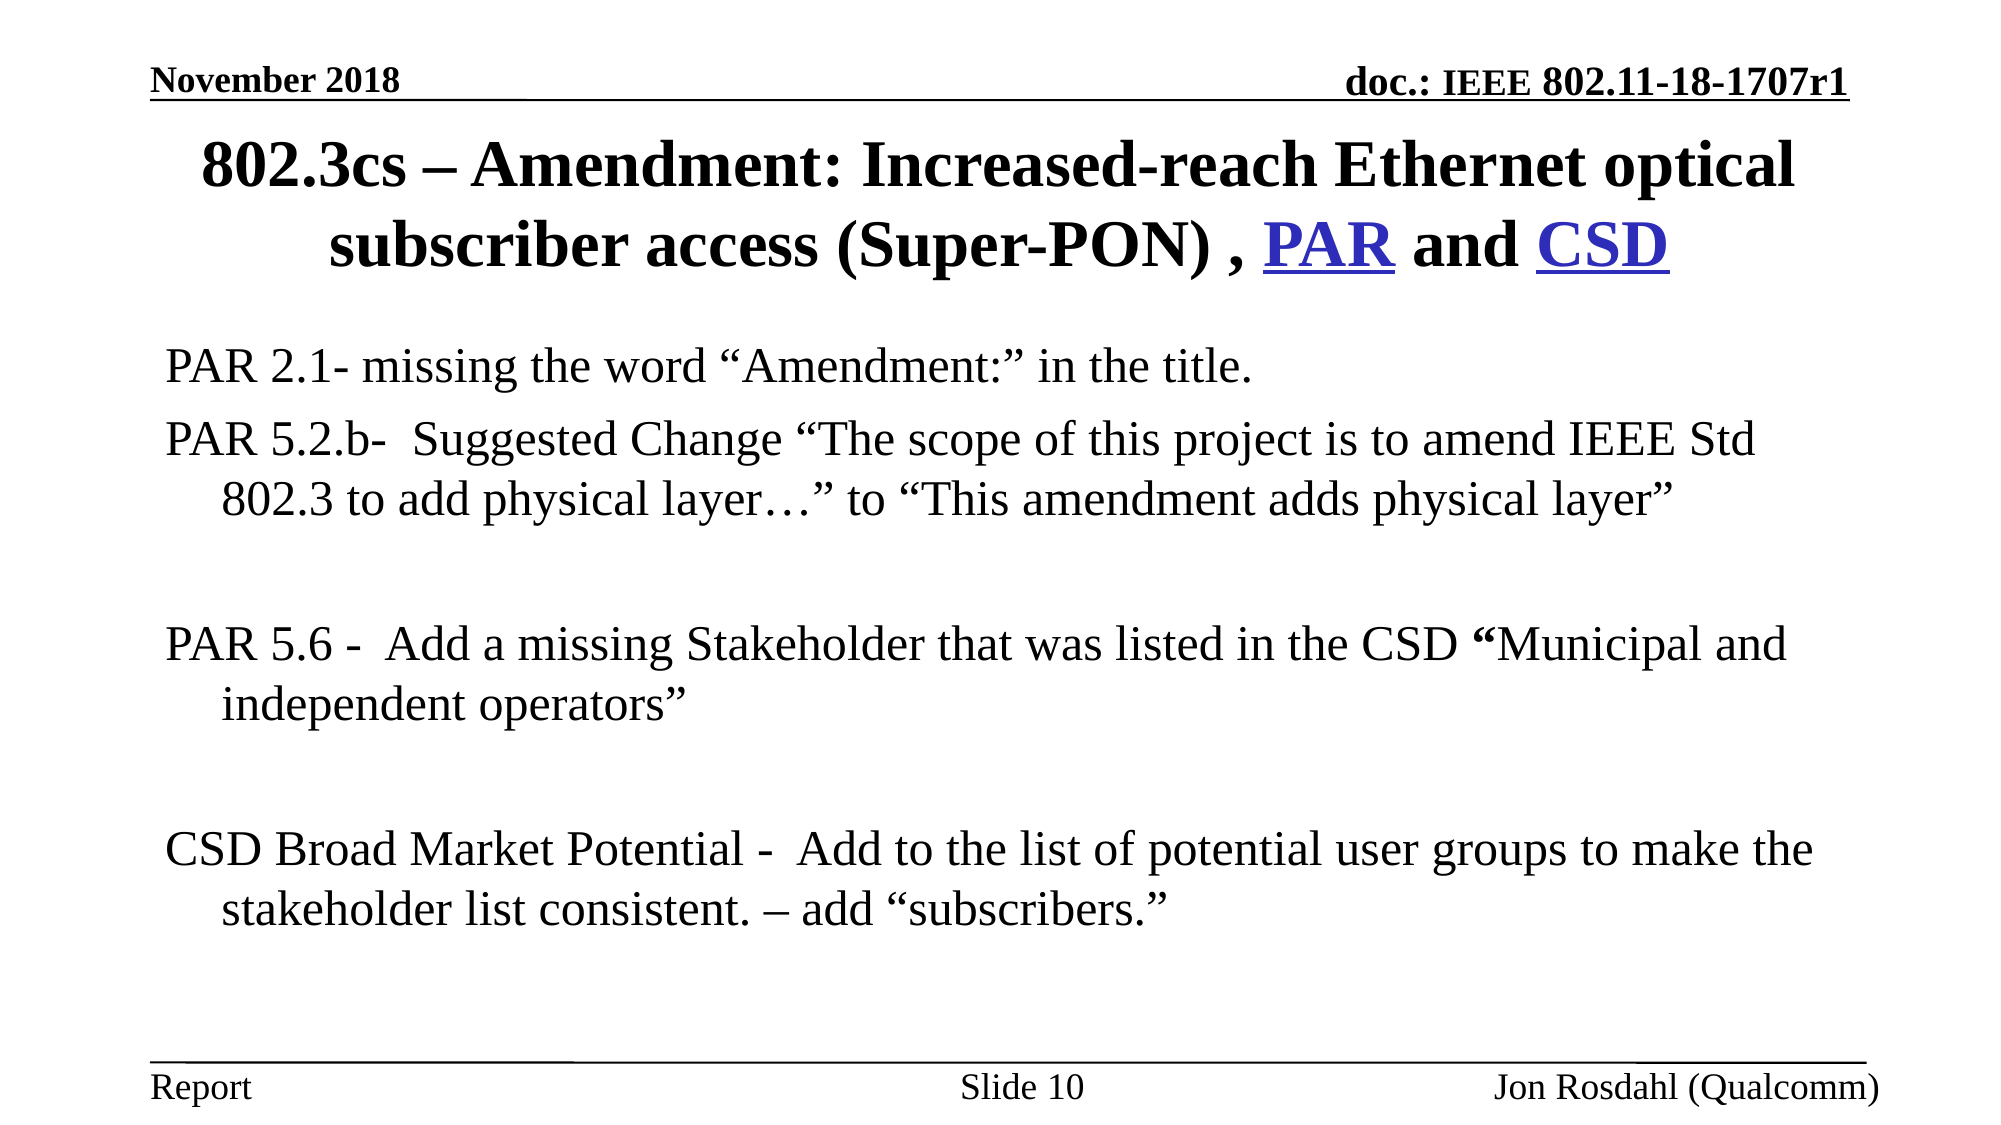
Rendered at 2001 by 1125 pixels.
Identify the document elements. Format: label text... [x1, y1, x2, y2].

footer Jon Rosdahl (Qualcomm) [1436, 1061, 1881, 1108]
slide_number Slide 10 [950, 1061, 1095, 1125]
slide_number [149, 49, 431, 100]
title 802.3cs – Amendment: Increased-reach Ethernet optical subscriber access (Super-PON) , PAR and CSD [149, 112, 1850, 288]
list PAR 2.1- missing the word “Amendment:” in the title. PAR 5.2.b- Suggested Change “The scope of this project is to amend IEEE Std 802.3 to add physical layer…” to “This amendment adds physical layer” PAR 5.6 - Add a missing Stakeholder that was listed in the CSD “Municipal and independent operators” CSD Broad Market Potential - Add to the list of potential user groups to make the stakeholder list consistent. – add “subscribers.” [149, 324, 1850, 1000]
